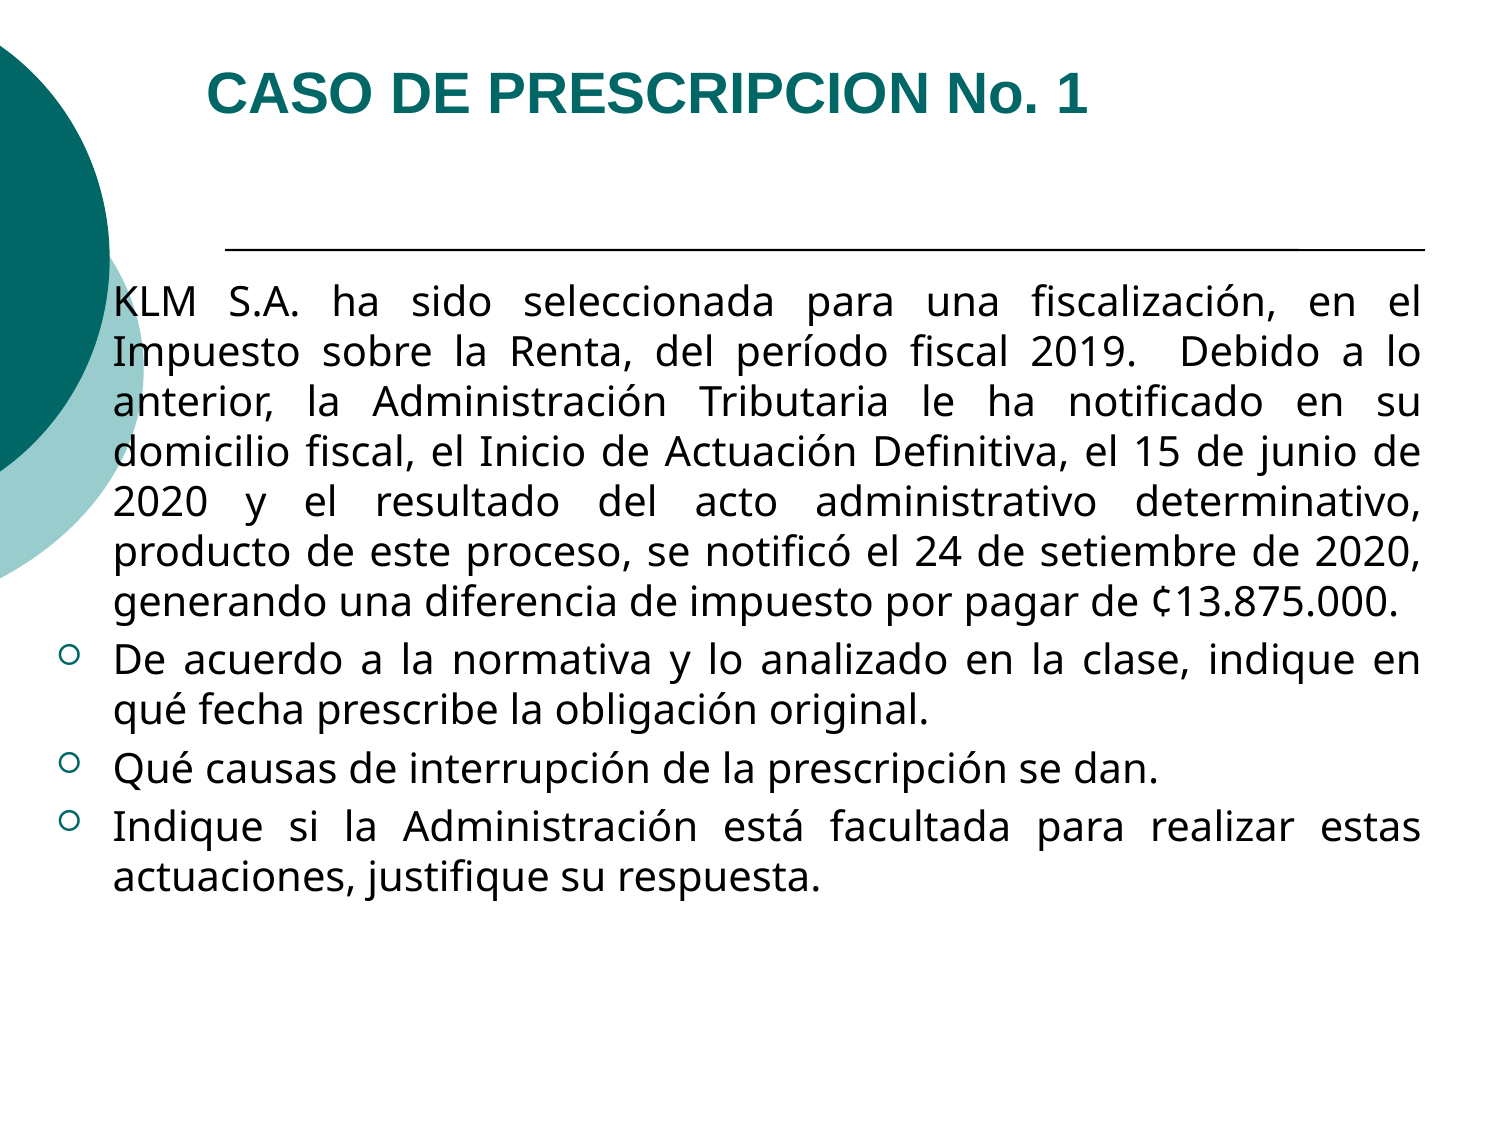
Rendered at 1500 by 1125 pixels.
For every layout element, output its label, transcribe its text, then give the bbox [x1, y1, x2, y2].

title CASO DE PRESCRIPCION No. 1 [40, 30, 1404, 150]
list KLM S.A. ha sido seleccionada para una fiscalización, en el Impuesto sobre la Renta, del período fiscal 2019. Debido a lo anterior, la Administración Tributaria le ha notificado en su domicilio fiscal, el Inicio de Actuación Definitiva, el 15 de junio de 2020 y el resultado del acto administrativo determinativo, producto de este proceso, se notificó el 24 de setiembre de 2020, generando una diferencia de impuesto por pagar de ¢13.875.000. De acuerdo a la normativa y lo analizado en la clase, indique en qué fecha prescribe la obligación original. Qué causas de interrupción de la prescripción se dan. Indique si la Administración está facultada para realizar estas actuaciones, justifique su respuesta. [40, 266, 1438, 1051]
